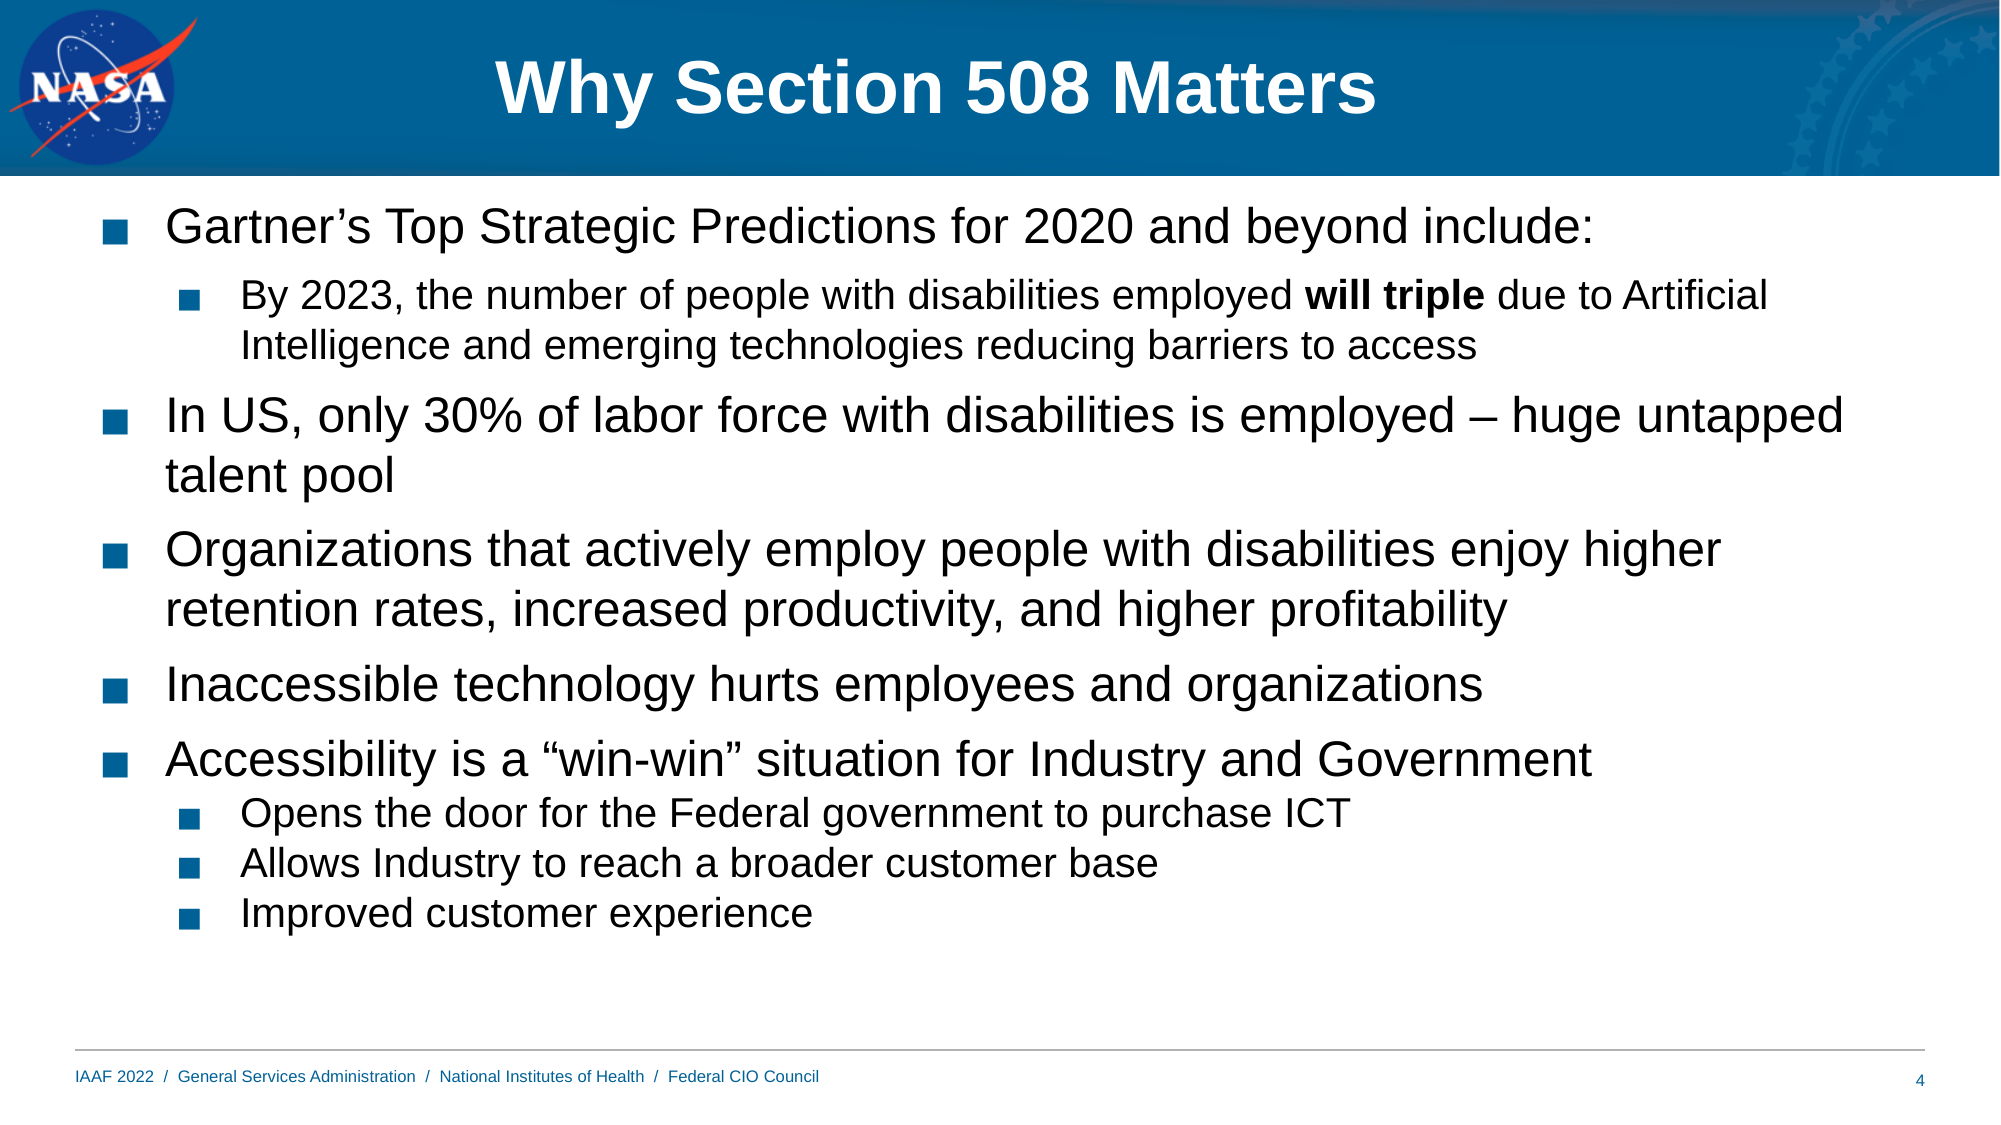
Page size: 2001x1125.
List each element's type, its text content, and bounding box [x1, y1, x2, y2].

title Why Section 508 Matters [75, 41, 1800, 116]
list Gartner’s Top Strategic Predictions for 2020 and beyond include: By 2023, the number of people with disabilities employed will triple due to Artificial Intelligence and emerging technologies reducing barriers to access In US, only 30% of labor force with disabilities is employed – huge untapped talent pool Organizations that actively employ people with disabilities enjoy higher retention rates, increased productivity, and higher profitability Inaccessible technology hurts employees and organizations Accessibility is a “win-win” situation for Industry and Government Opens the door for the Federal government to purchase ICT Allows Industry to reach a broader customer base Improved customer experience [75, 185, 1925, 996]
slide_number 4 [1880, 1065, 1925, 1095]
picture [0, 0, 2000, 186]
